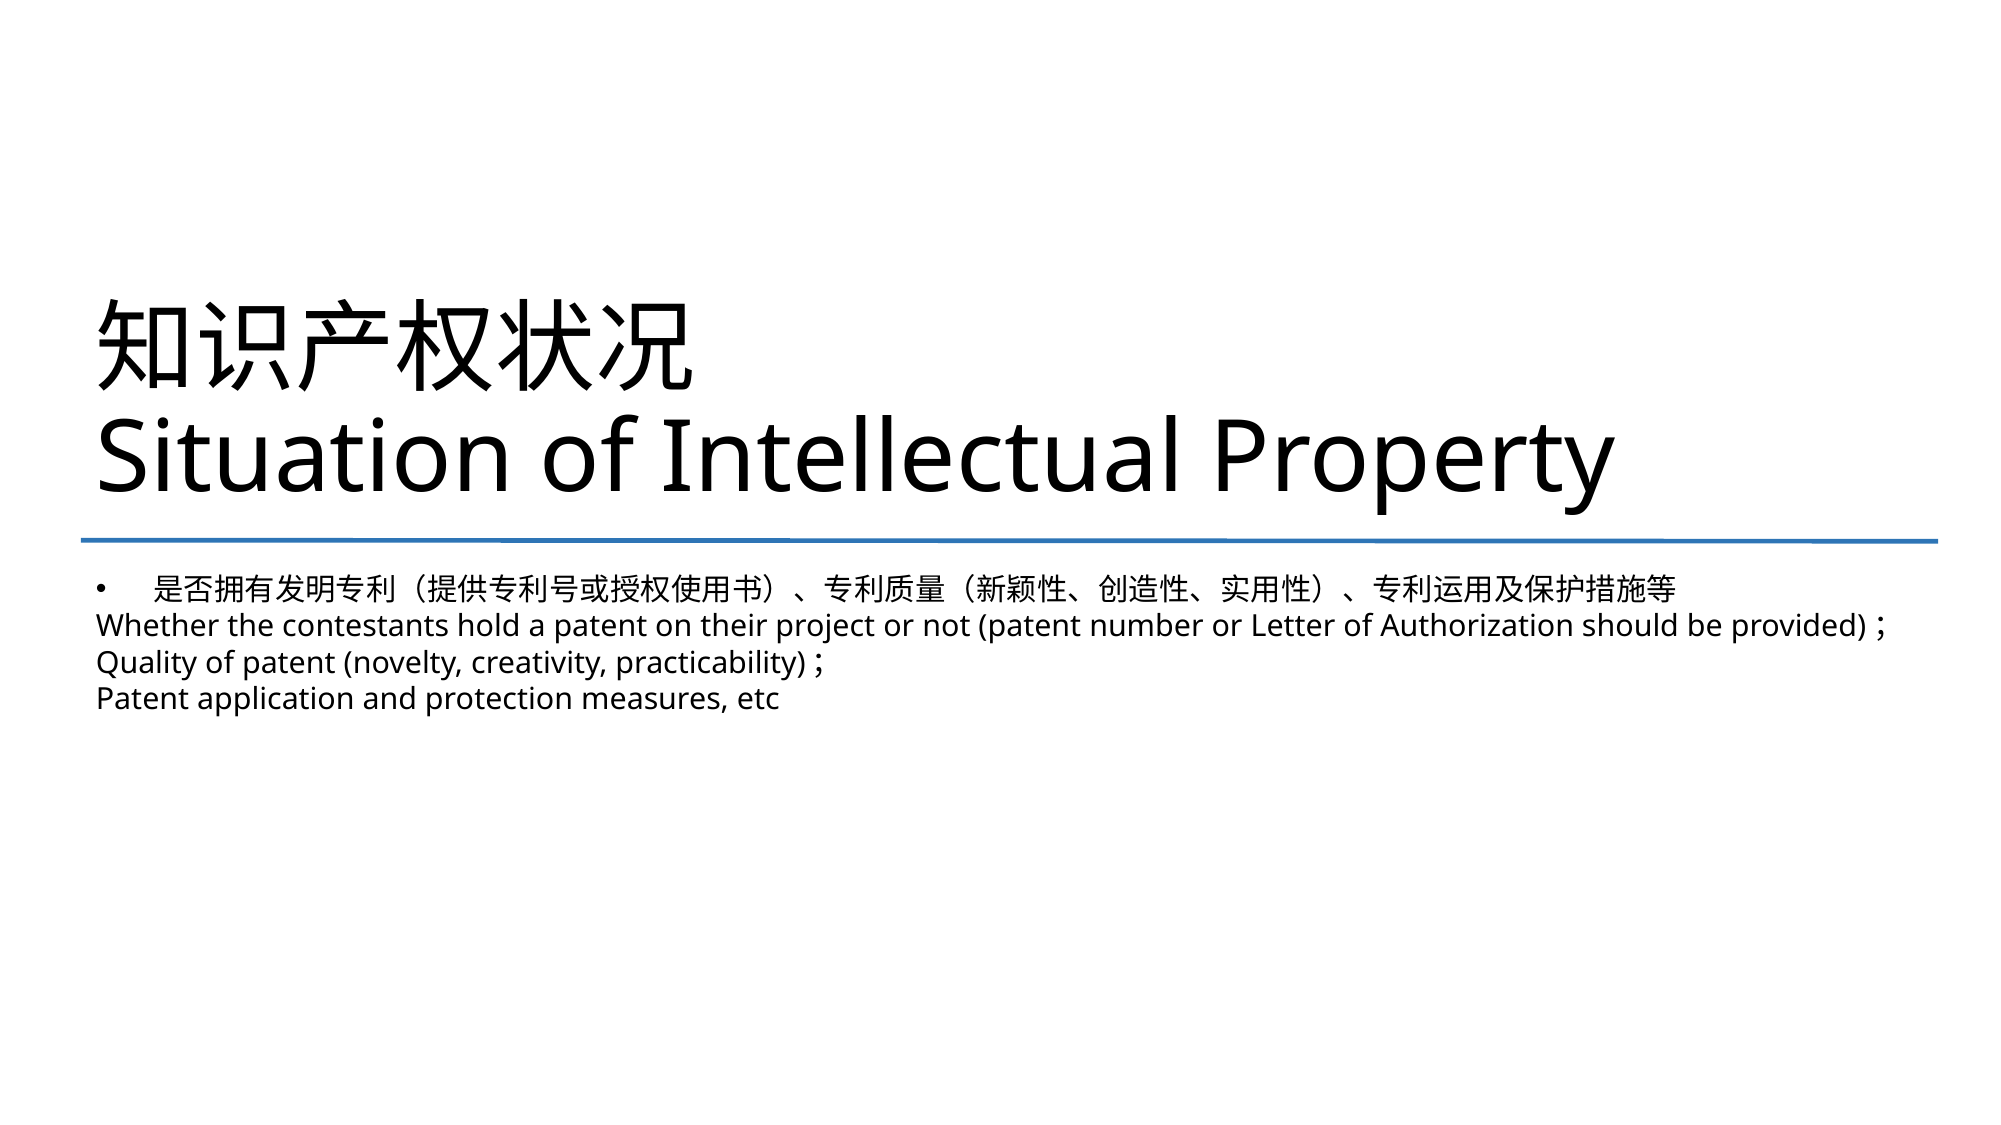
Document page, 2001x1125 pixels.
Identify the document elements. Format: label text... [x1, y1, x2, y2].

text_box 是否拥有发明专利（提供专利号或授权使用书）、专利质量（新颖性、创造性、实用性）、专利运用及保护措施等 Whether the contestants hold a patent on their project or not (patent number or Letter of Authorization should be provided)； Quality of patent (novelty, creativity, practicability)； Patent application and protection measures, etc [80, 561, 1939, 738]
text_box 知识产权状况 Situation of Intellectual Property [80, 241, 1939, 521]
